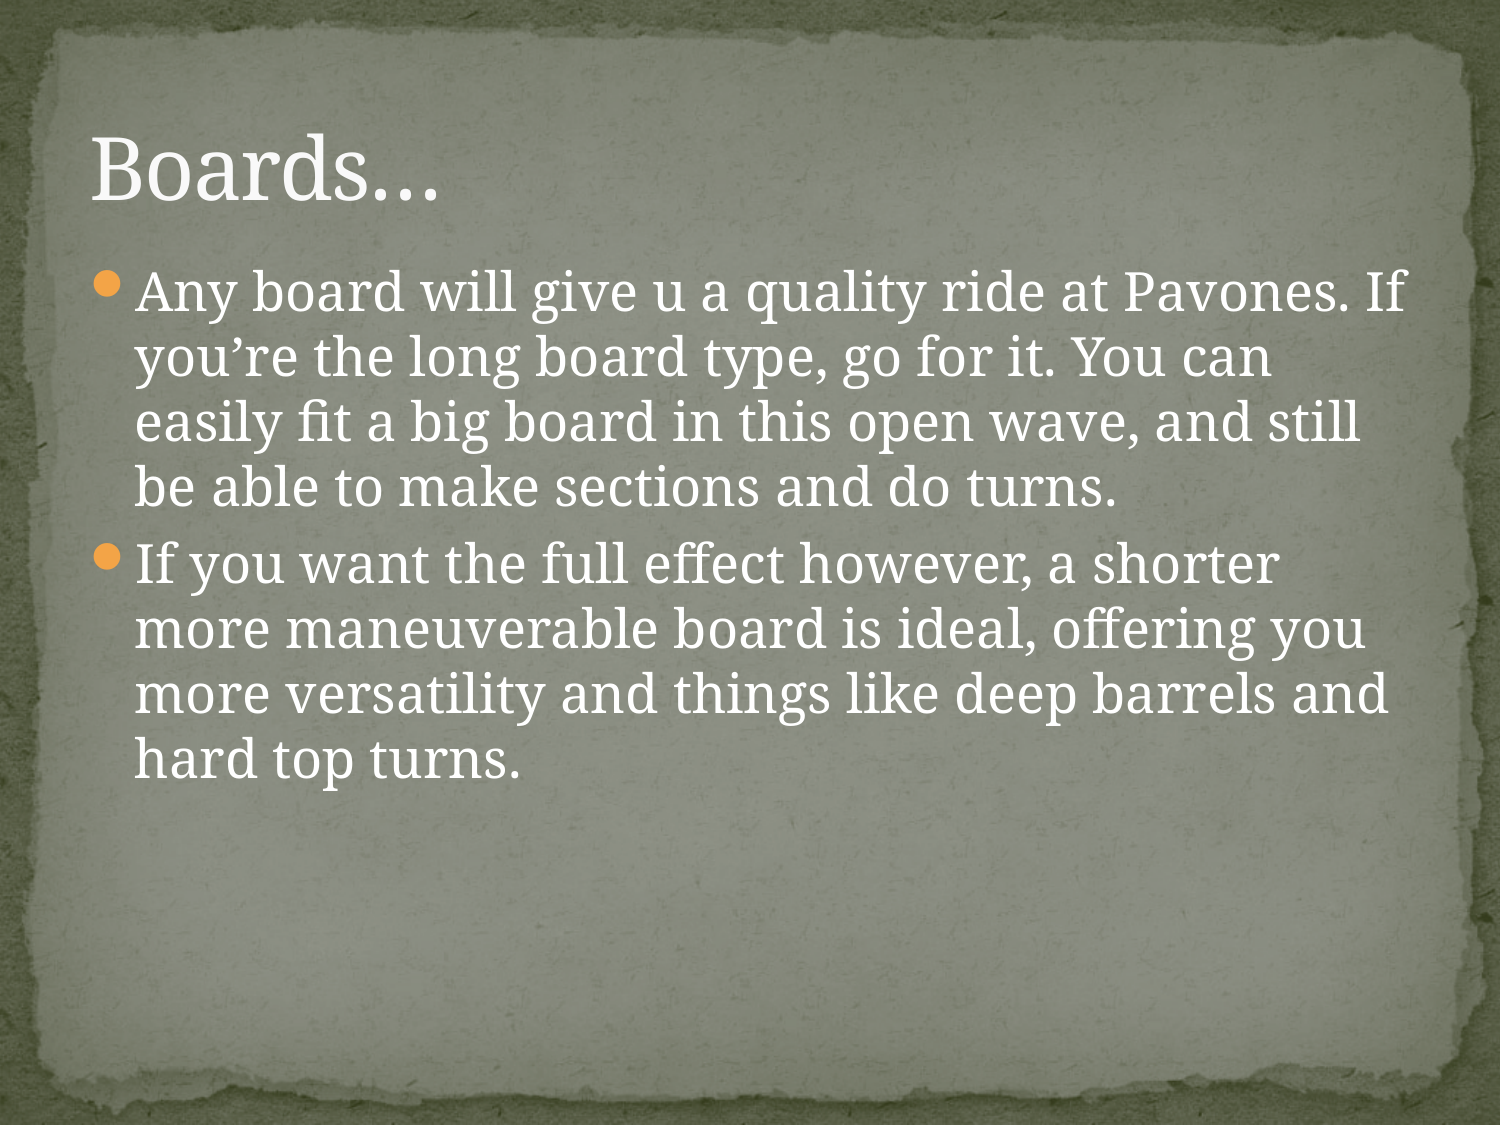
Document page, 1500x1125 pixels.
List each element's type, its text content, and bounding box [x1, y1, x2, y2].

title Boards… [74, 24, 1425, 225]
list Any board will give u a quality ride at Pavones. If you’re the long board type, go for it. You can easily fit a big board in this open wave, and still be able to make sections and do turns. If you want the full effect however, a shorter more maneuverable board is ideal, offering you more versatility and things like deep barrels and hard top turns. [75, 249, 1425, 1000]
